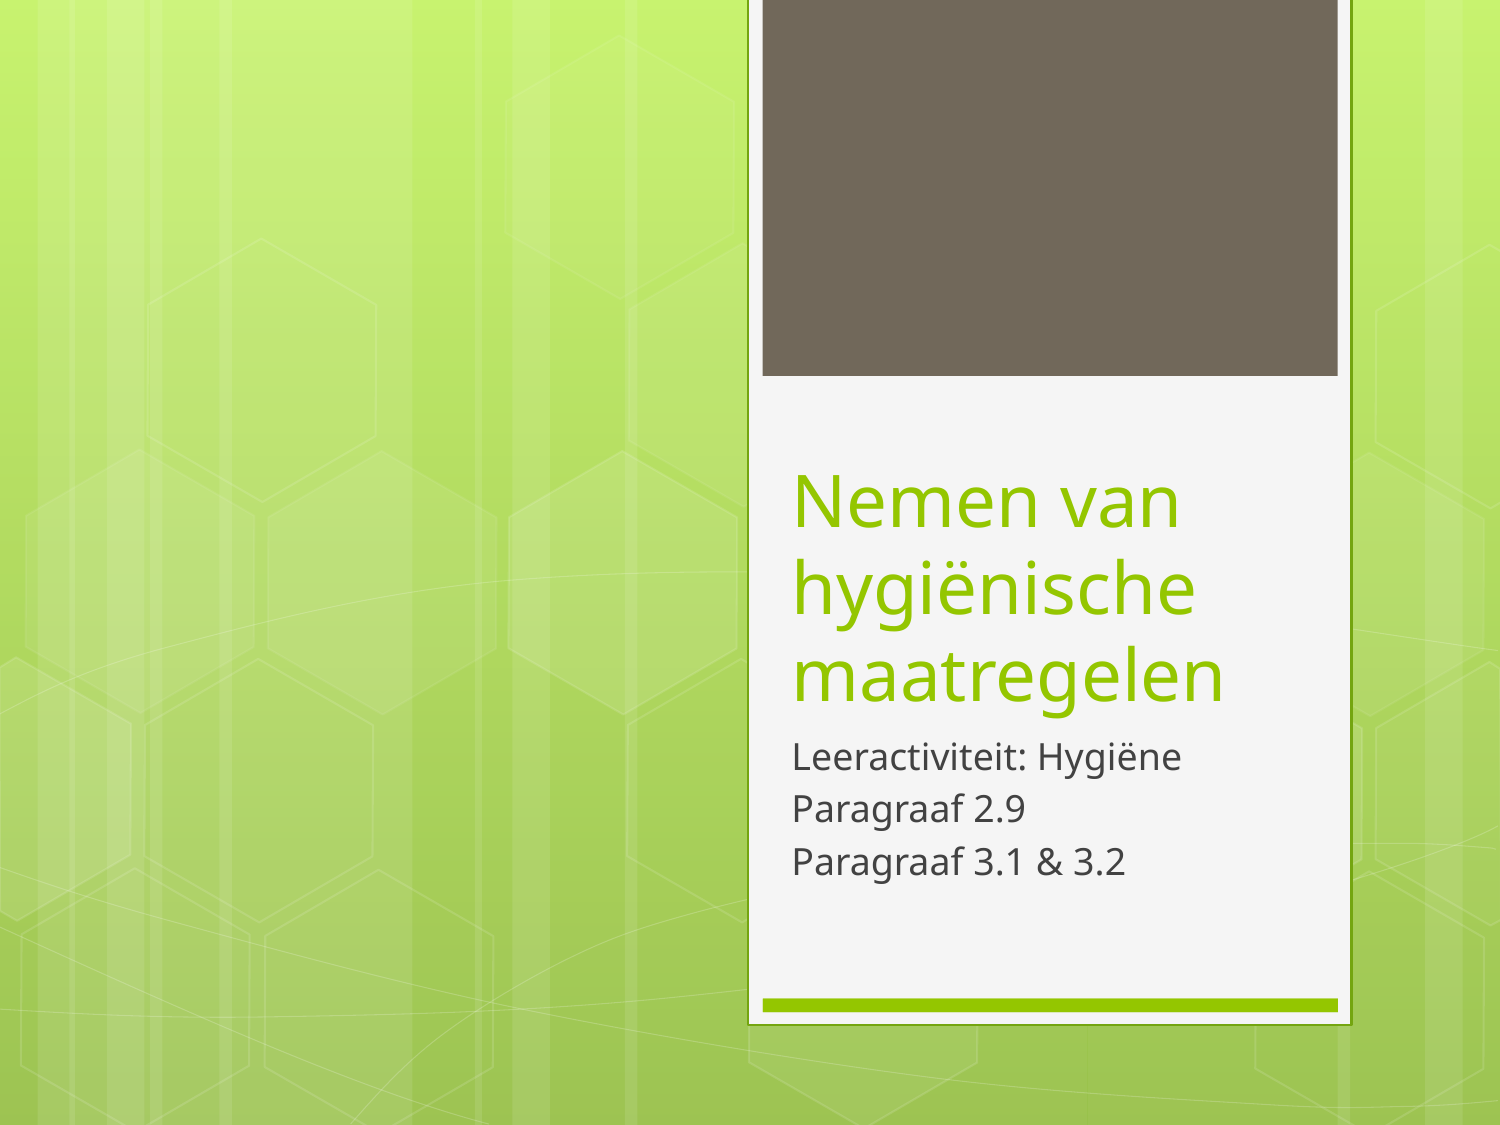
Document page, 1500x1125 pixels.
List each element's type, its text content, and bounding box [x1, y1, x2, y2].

title Nemen van hygiënische maatregelen [776, 444, 1320, 724]
subtitle Leeractiviteit: Hygiëne Paragraaf 2.9 Paragraaf 3.1 & 3.2 [776, 725, 1320, 933]
